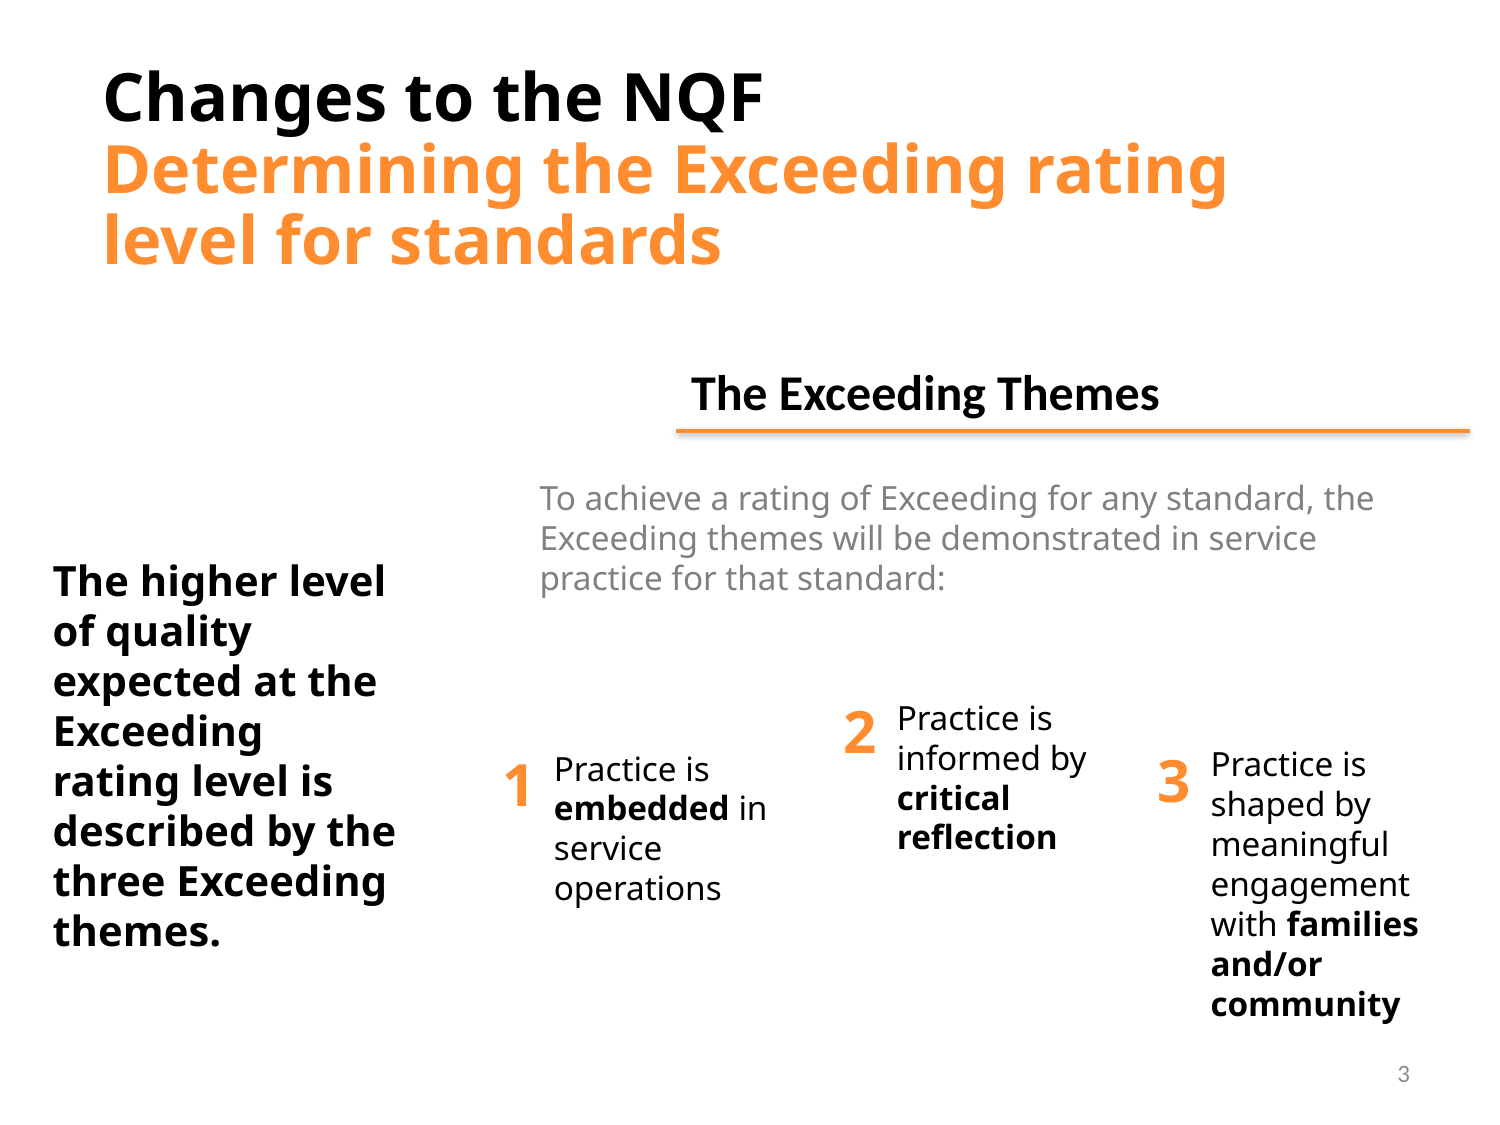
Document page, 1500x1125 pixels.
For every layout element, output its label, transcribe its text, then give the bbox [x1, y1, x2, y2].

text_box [1142, 735, 1466, 1035]
text_box Changes to the NQF Determining the Exceeding rating level for standards [87, 56, 1333, 287]
text_box To achieve a rating of Exceeding for any standard, the Exceeding themes will be demonstrated in service practice for that standard: [524, 470, 1400, 605]
text_box The higher level of quality expected at the Exceeding rating level is described by the three Exceeding themes. [37, 547, 414, 963]
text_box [828, 687, 1117, 869]
text_box The Exceeding Themes [676, 353, 1287, 428]
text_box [487, 739, 788, 918]
slide_number 3 [1074, 1042, 1425, 1103]
